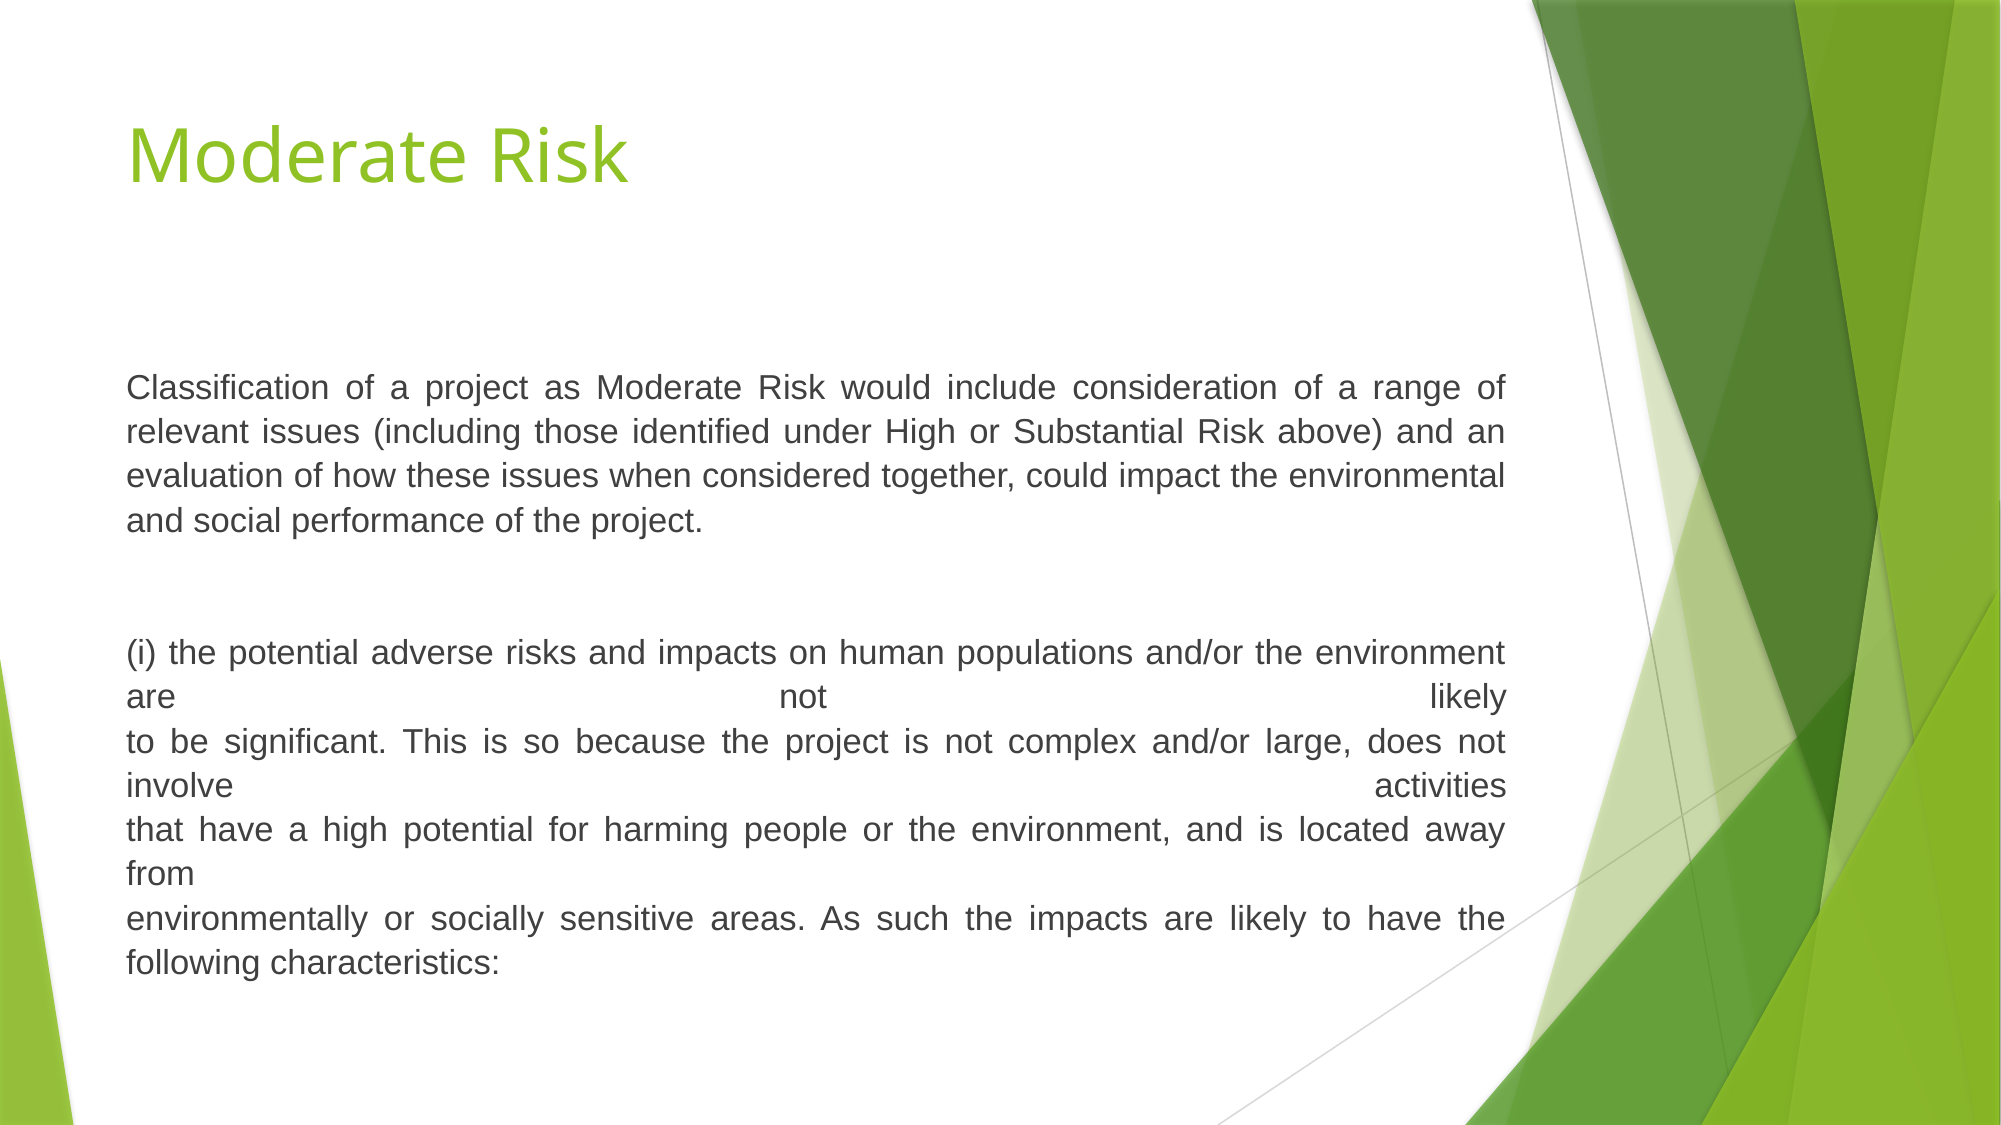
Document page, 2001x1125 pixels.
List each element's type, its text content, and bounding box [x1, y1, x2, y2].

title Moderate Risk [111, 99, 1522, 317]
list Classification of a project as Moderate Risk would include consideration of a range of relevant issues (including those identified under High or Substantial Risk above) and an evaluation of how these issues when considered together, could impact the environmental and social performance of the project. (i) the potential adverse risks and impacts on human populations and/or the environment are not likely to be significant. This is so because the project is not complex and/or large, does not involve activities that have a high potential for harming people or the environment, and is located away from environmentally or socially sensitive areas. As such the impacts are likely to have the following characteristics: [111, 354, 1522, 992]
